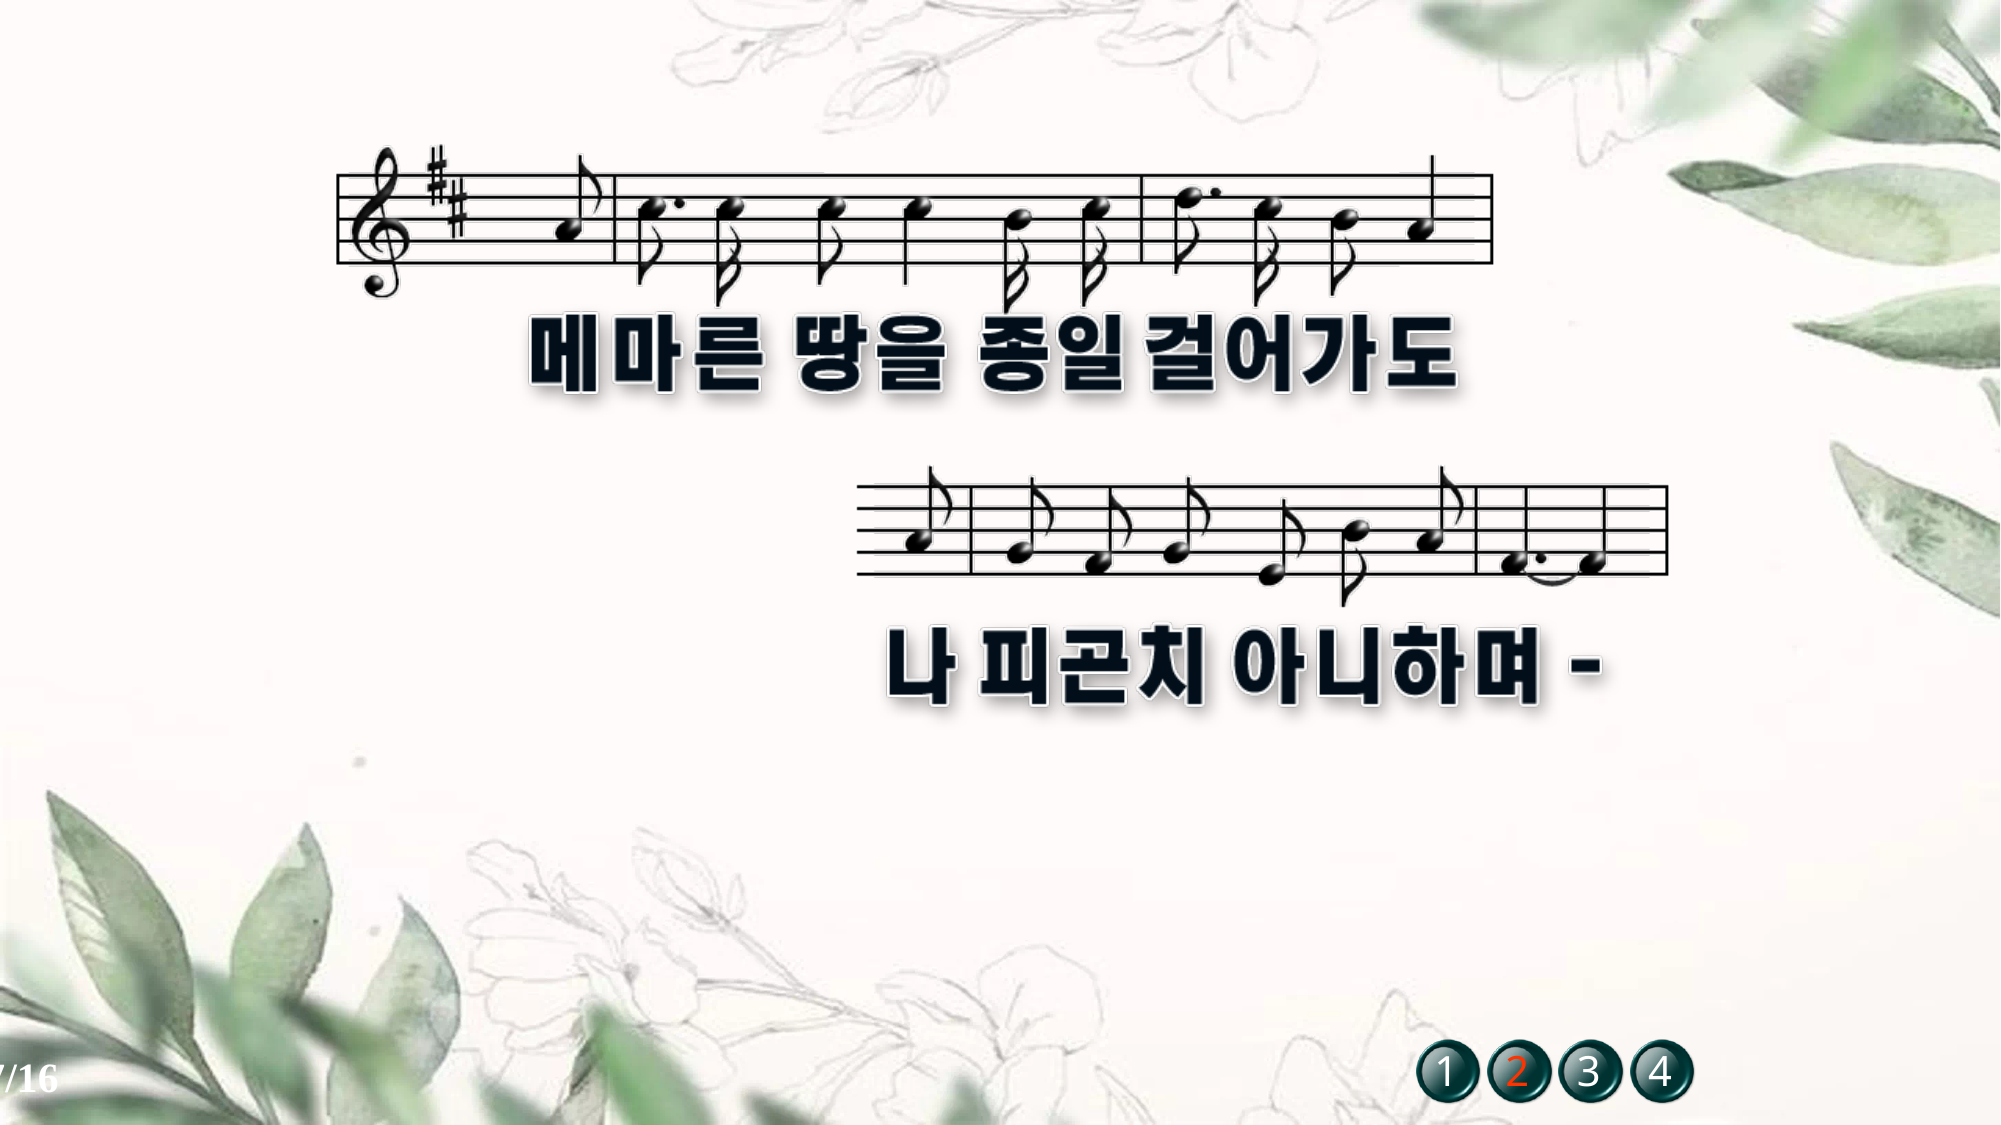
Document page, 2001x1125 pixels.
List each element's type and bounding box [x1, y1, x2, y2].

text_box [1484, 1035, 1555, 1106]
picture [0, 0, 2001, 1125]
text_box [1413, 1035, 1484, 1106]
text_box [1555, 1035, 1626, 1106]
text_box [1627, 1035, 1697, 1106]
